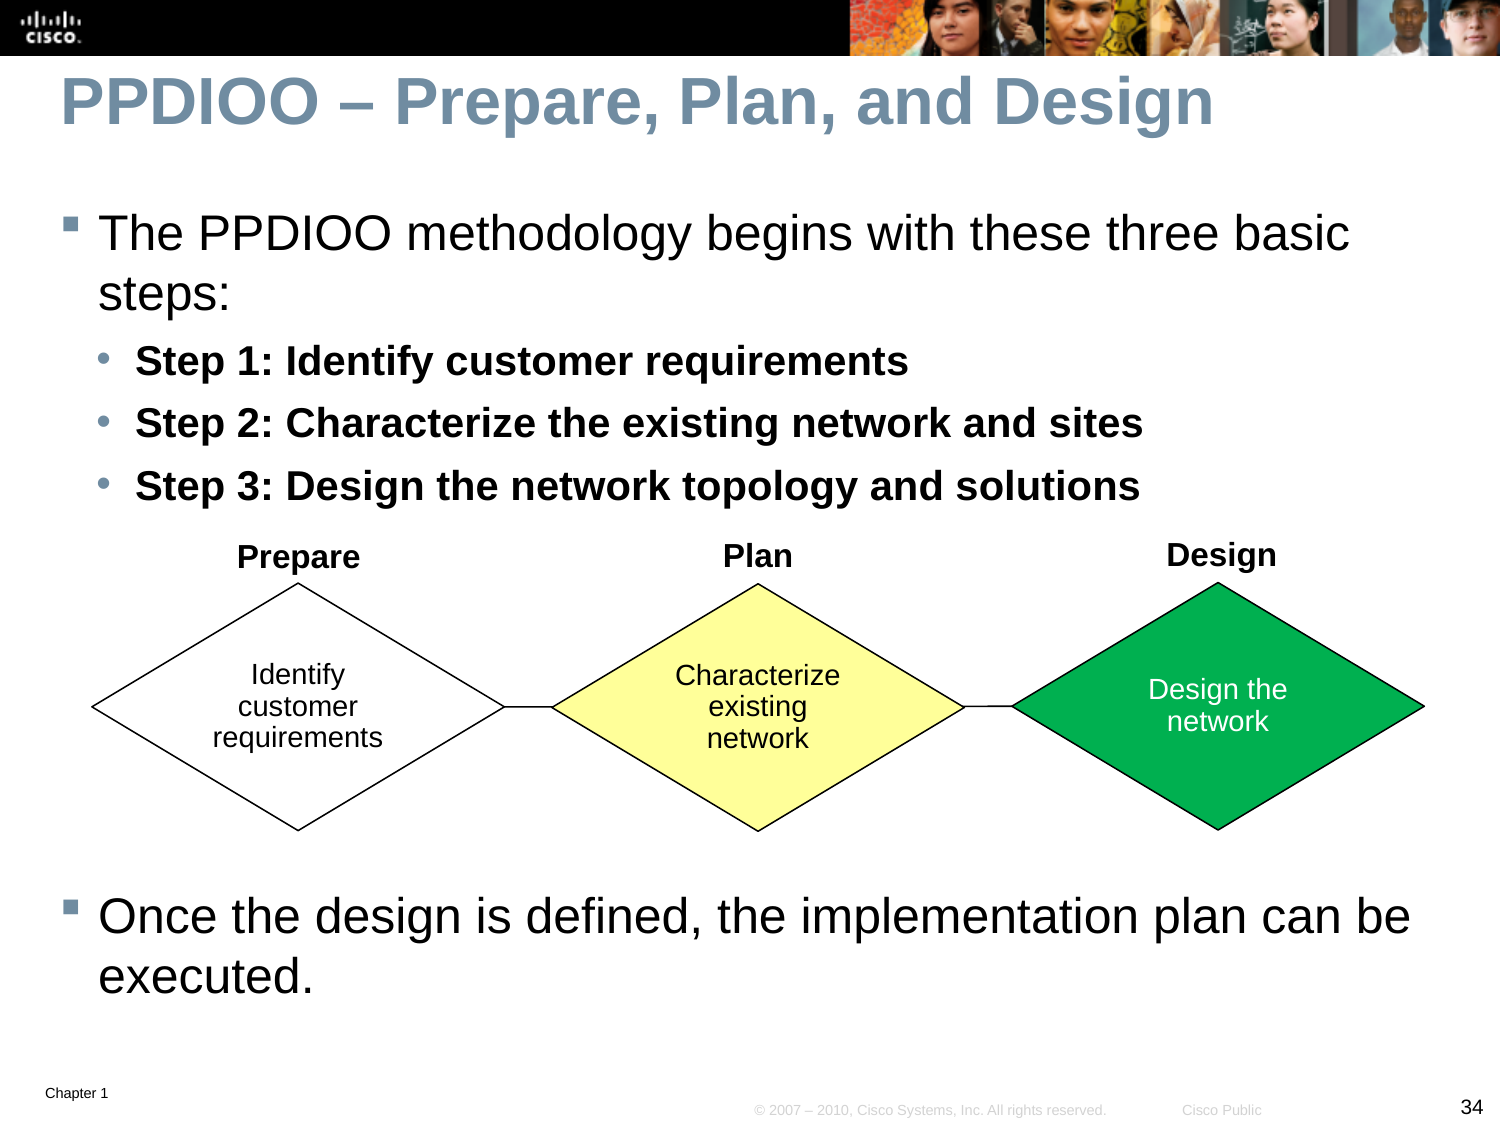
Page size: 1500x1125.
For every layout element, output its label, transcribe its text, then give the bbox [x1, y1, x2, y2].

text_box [91, 529, 1425, 832]
list The PPDIOO methodology begins with these three basic steps: Step 1: Identify customer requirements Step 2: Characterize the existing network and sites Step 3: Design the network topology and solutions Once the design is defined, the implementation plan can be executed. [45, 193, 1444, 1037]
picture [0, 0, 1500, 56]
title PPDIOO – Prepare, Plan, and Design [45, 59, 1444, 182]
